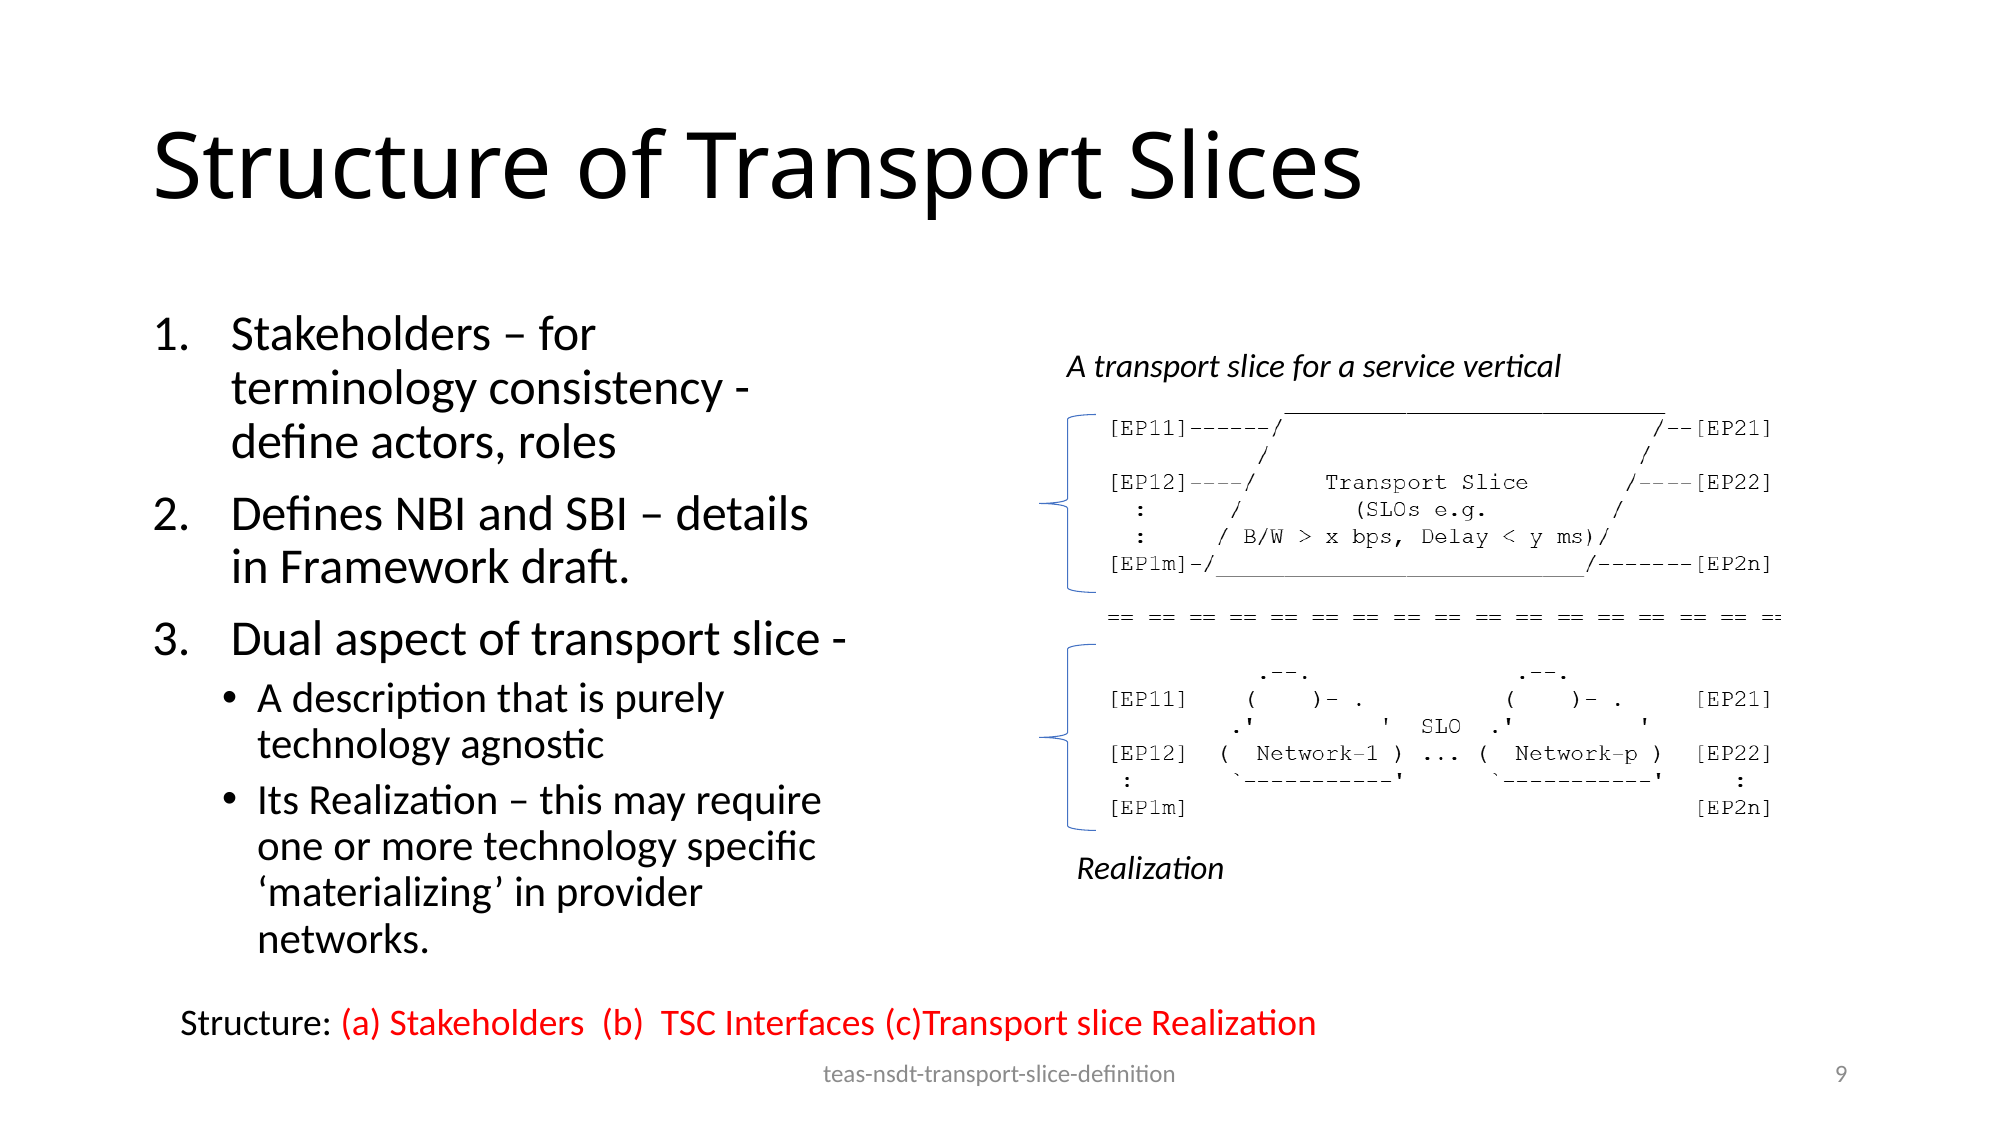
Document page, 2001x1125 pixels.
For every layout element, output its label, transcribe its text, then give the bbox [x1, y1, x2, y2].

text_box [1039, 414, 1086, 593]
text_box A transport slice for a service vertical [1052, 336, 1578, 392]
slide_number 9 [1412, 1042, 1863, 1103]
text_box Realization [1061, 838, 1240, 894]
text_box [1039, 644, 1086, 831]
title Structure of Transport Slices [137, 59, 1863, 278]
picture [1086, 380, 1781, 848]
list Stakeholders – for terminology consistency - define actors, roles Defines NBI and SBI – details in Framework draft. Dual aspect of transport slice - A description that is purely technology agnostic Its Realization – this may require one or more technology specific ‘materializing’ in provider networks. [137, 299, 866, 1014]
footer teas-nsdt-transport-slice-definition [662, 1051, 1338, 1103]
text_box Structure: (a) Stakeholders (b) TSC Interfaces (c)Transport slice Realization [165, 990, 1651, 1051]
